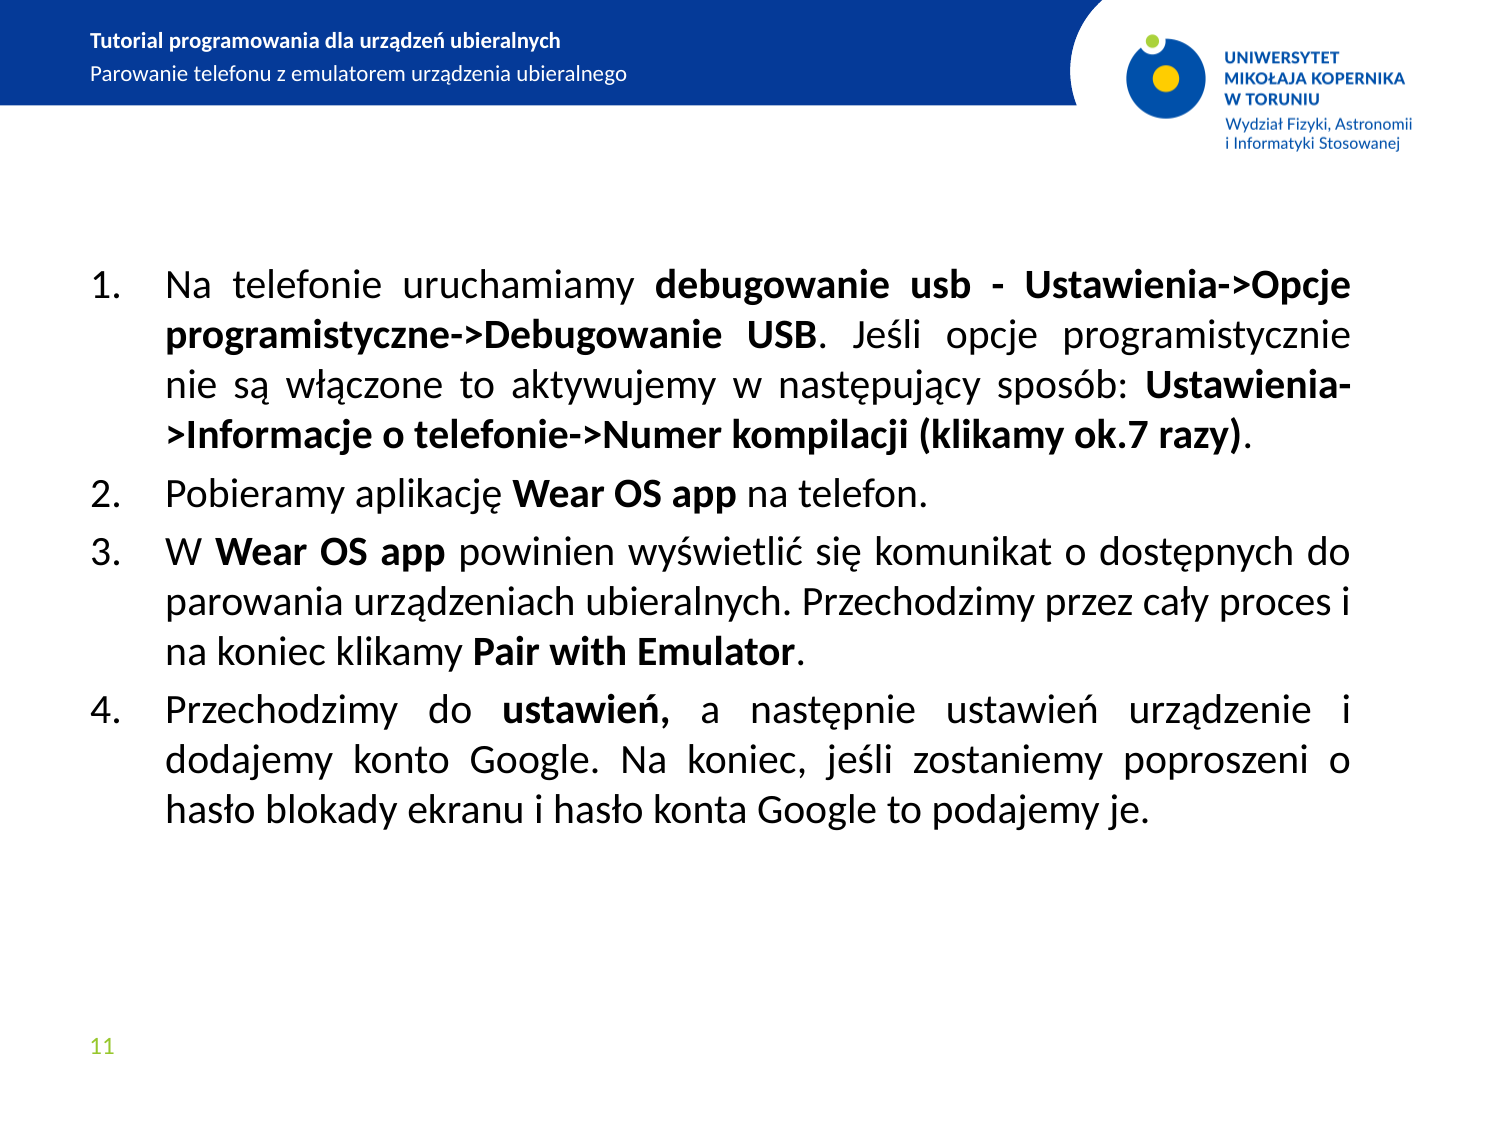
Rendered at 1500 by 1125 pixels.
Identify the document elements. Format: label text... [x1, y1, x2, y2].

list Na telefonie uruchamiamy debugowanie usb - Ustawienia->Opcje programistyczne->Debugowanie USB. Jeśli opcje programistycznie nie są włączone to aktywujemy w następujący sposób: Ustawienia->Informacje o telefonie->Numer kompilacji (klikamy ok.7 razy). Pobieramy aplikację Wear OS app na telefon. W Wear OS app powinien wyświetlić się komunikat o dostępnych do parowania urządzeniach ubieralnych. Przechodzimy przez cały proces i na koniec klikamy Pair with Emulator. Przechodzimy do ustawień, a następnie ustawień urządzenie i dodajemy konto Google. Na koniec, jeśli zostaniemy poproszeni o hasło blokady ekranu i hasło konta Google to podajemy je. [75, 249, 1367, 718]
picture [1100, 8, 1438, 178]
list Tutorial programowania dla urządzeń ubieralnych [75, 18, 1040, 50]
list Parowanie telefonu z emulatorem urządzenia ubieralnego [75, 50, 1040, 96]
